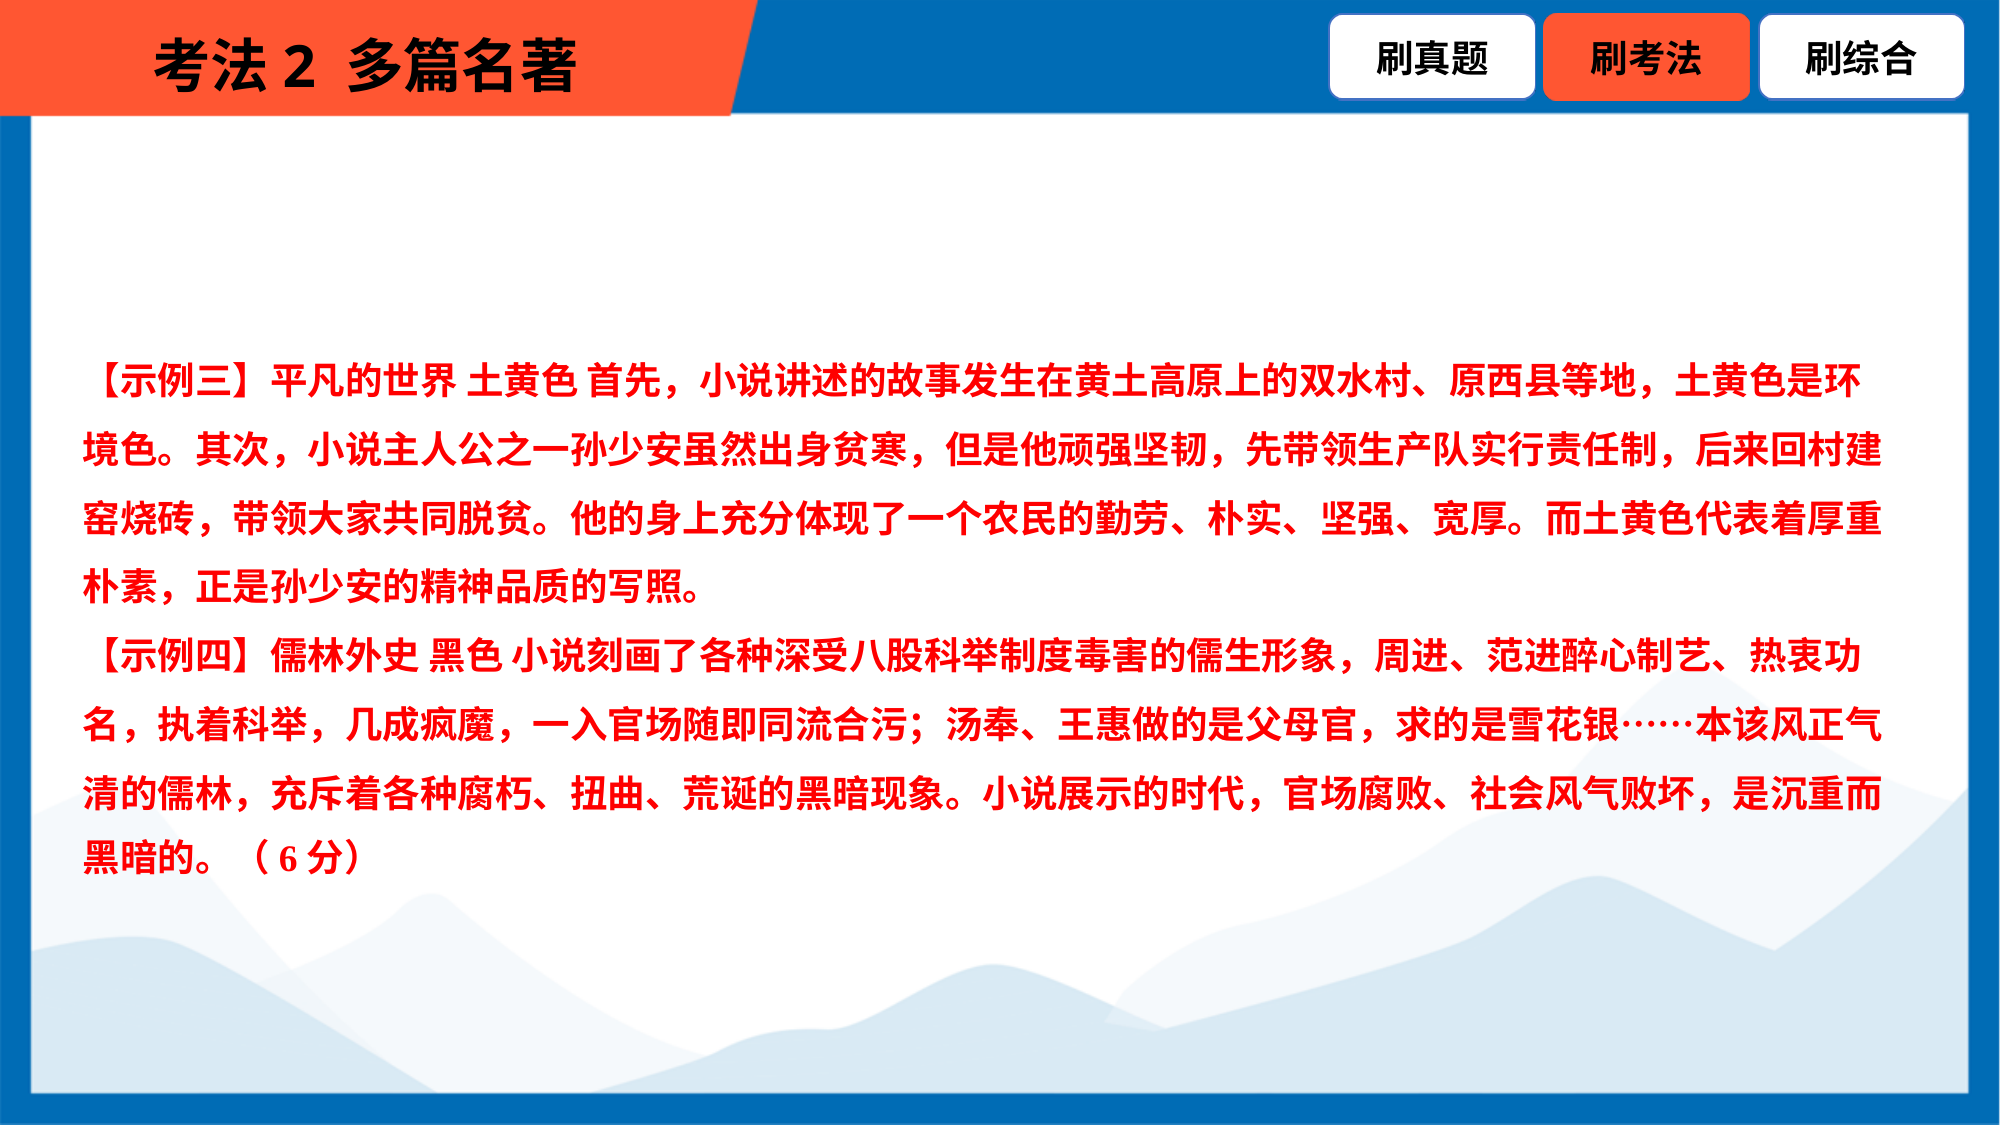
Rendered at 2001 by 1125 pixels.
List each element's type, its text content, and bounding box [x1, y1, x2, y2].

picture [0, 0, 2000, 1125]
text_box 【示例三】平凡的世界 土黄色 首先，小说讲述的故事发生在黄土高原上的双水村、原西县等地，土黄色是环 境色。其次，小说主人公之一孙少安虽然出身贫寒，但是他顽强坚韧，先带领生产队实行责任制，后来回村建 窑烧砖，带领大家共同脱贫。他的身上充分体现了一个农民的勤劳、朴实、坚强、宽厚。而土黄色代表着厚重 朴素，正是孙少安的精神品质的写照。 【示例四】儒林外史 黑色 小说刻画了各种深受八股科举制度毒害的儒生形象，周进、范进醉心制艺、热衷功 名，执着科举，几成疯魔，一入官场随即同流合污；汤奉、王惠做的是父母官，求的是雪花银……本该风正气 清的儒林，充斥着各种腐朽、扭曲、荒诞的黑暗现象。小说展示的时代，官场腐败、社会风气败坏，是沉重而 黑暗的。（6分） [82, 333, 1917, 873]
